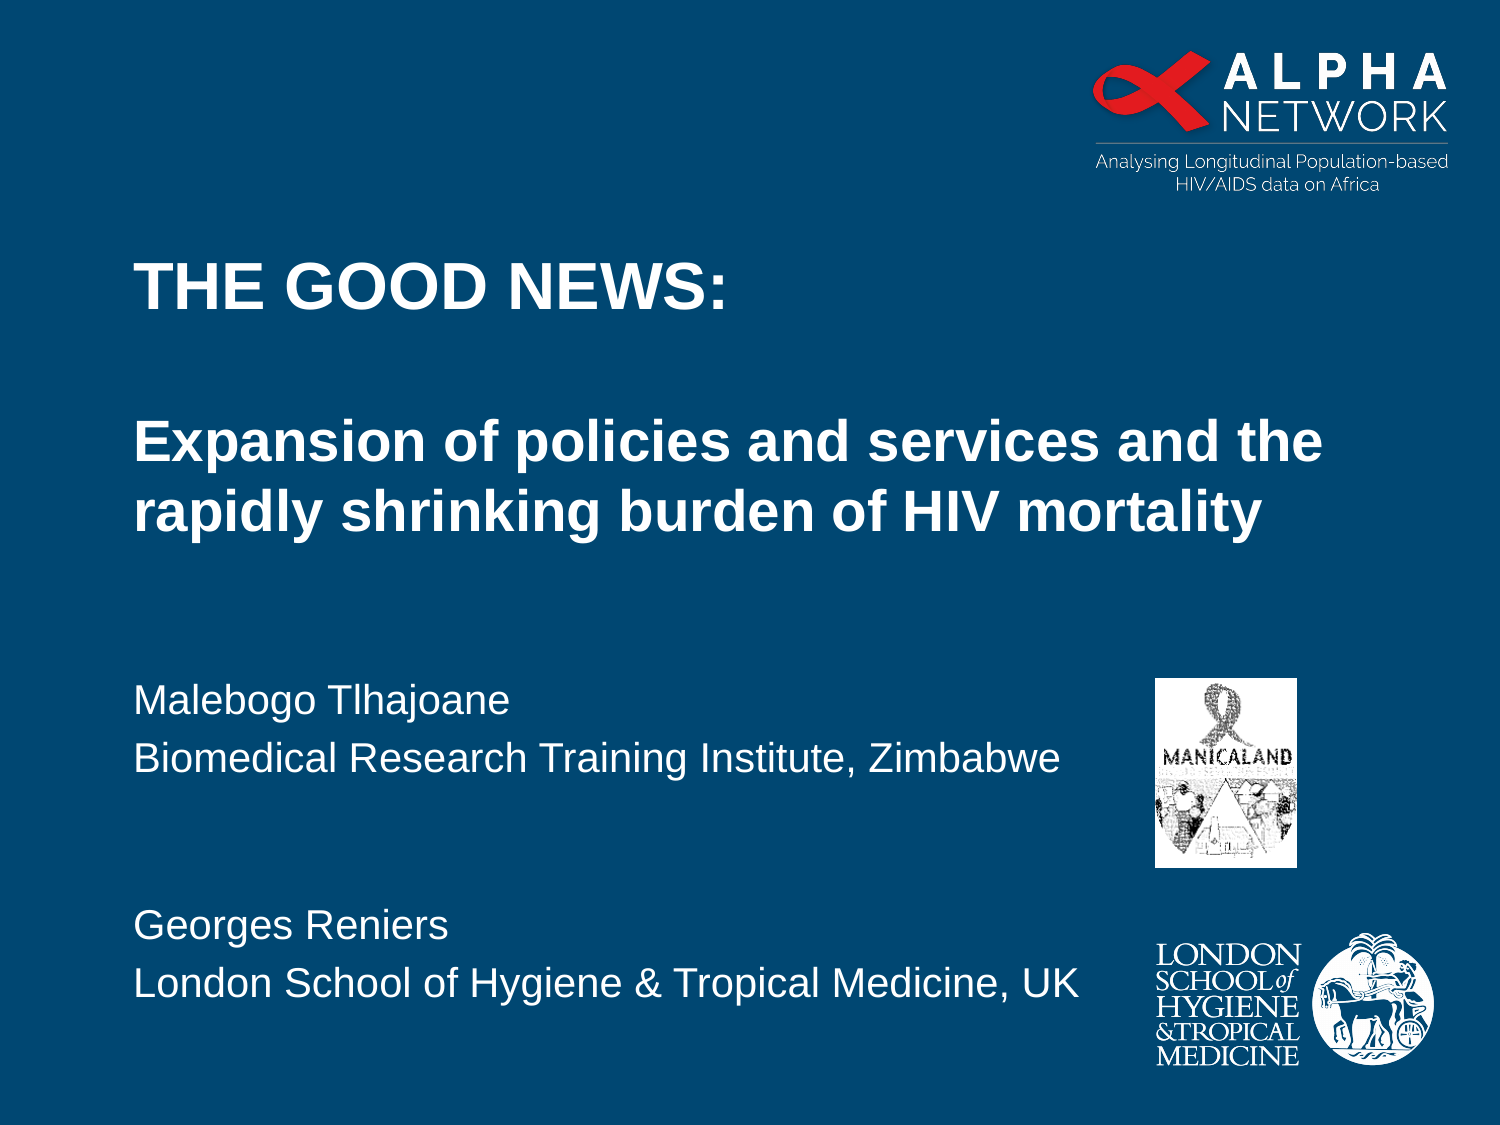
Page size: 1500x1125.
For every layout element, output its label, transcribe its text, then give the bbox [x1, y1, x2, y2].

picture [1144, 920, 1449, 1081]
title The good news: Expansion of policies and services and the rapidly shrinking burden of HIV mortality [118, 235, 1394, 572]
picture [1155, 678, 1297, 868]
picture [1087, 43, 1448, 191]
list Malebogo Tlhajoane Biomedical Research Training Institute, Zimbabwe Georges Reniers London School of Hygiene & Tropical Medicine, UK [118, 665, 1418, 1070]
